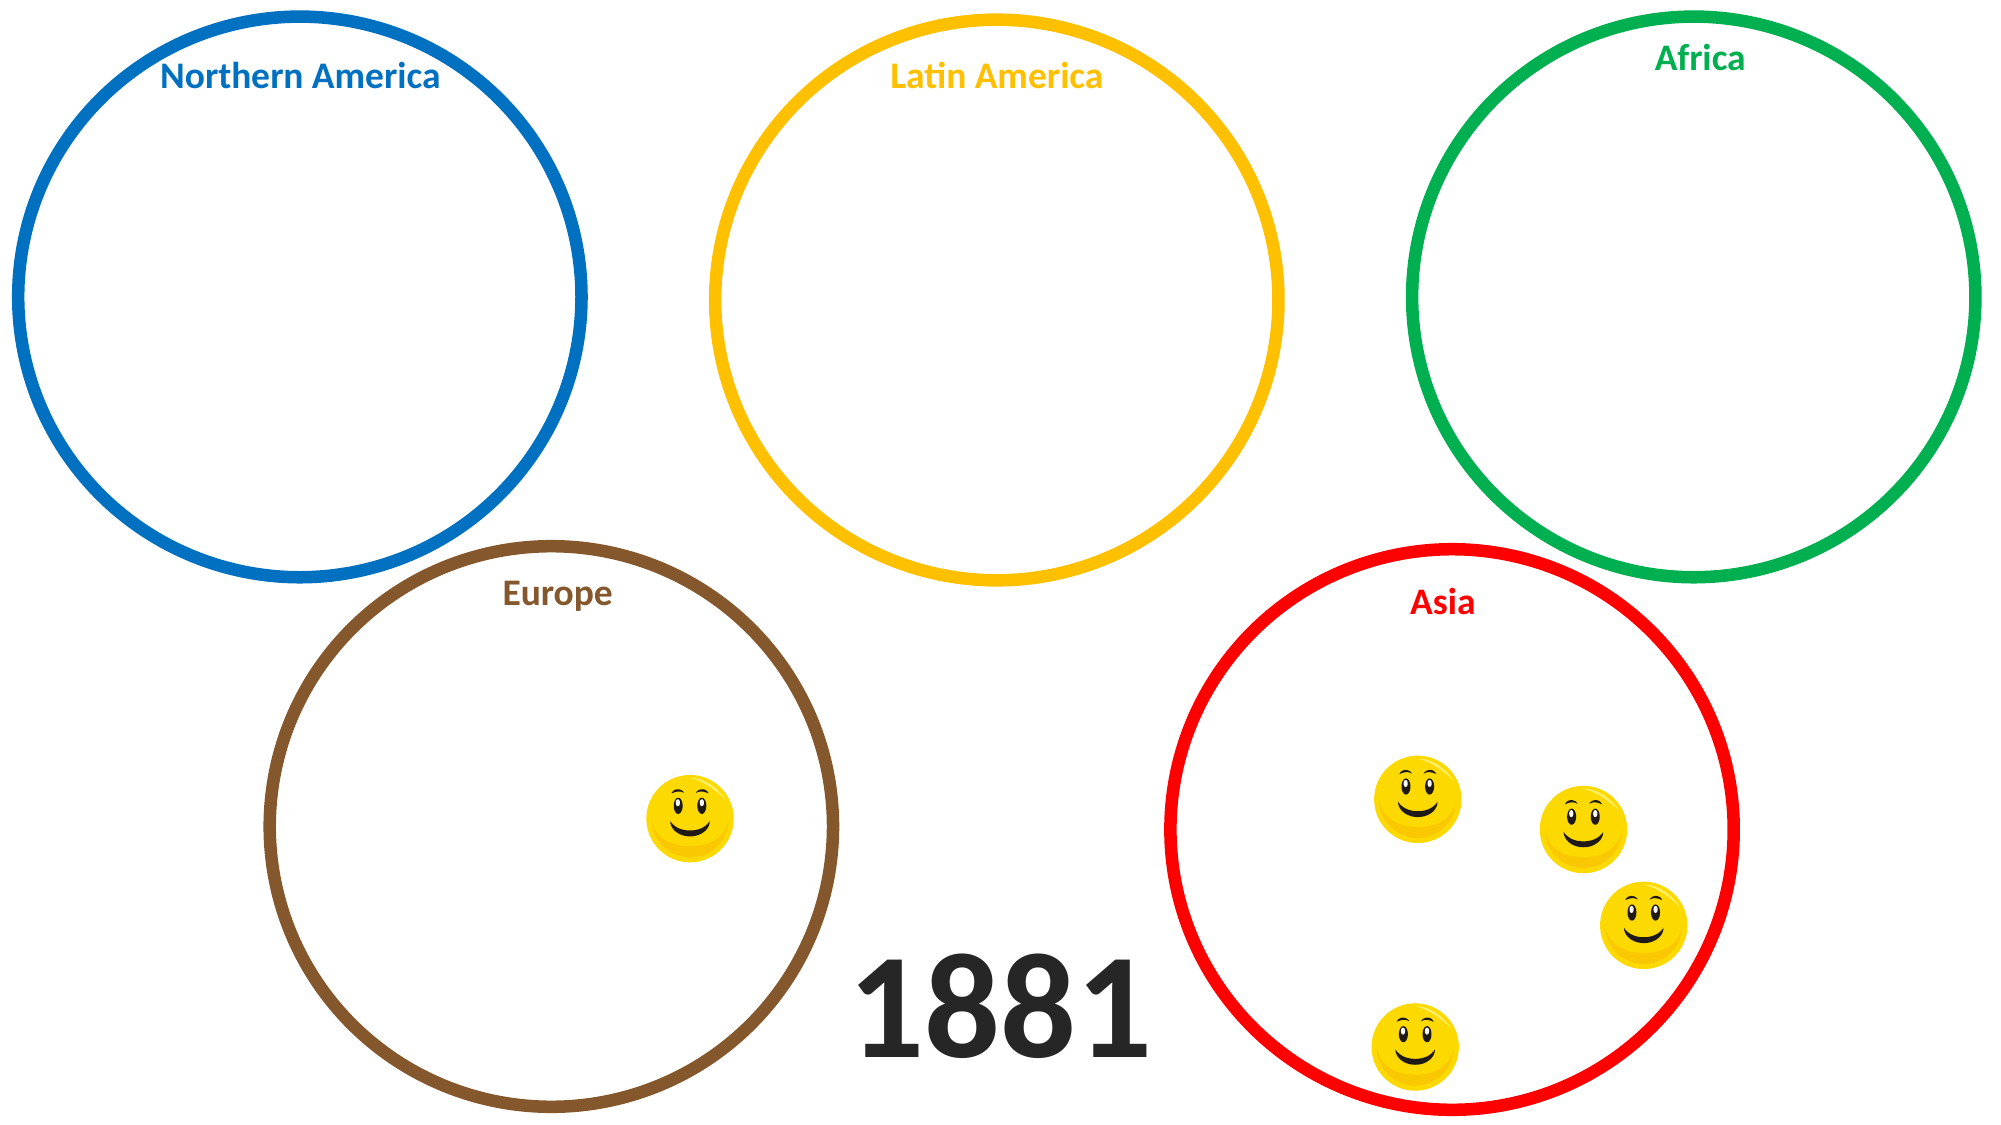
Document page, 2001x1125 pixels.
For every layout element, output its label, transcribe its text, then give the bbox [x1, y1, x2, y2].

text_box [881, 18, 1112, 43]
text_box [1411, 15, 1977, 579]
text_box 1881 [820, 900, 1181, 1095]
text_box Latin America [875, 43, 1122, 104]
text_box [1169, 548, 1735, 1111]
picture [646, 774, 734, 863]
text_box Asia [1395, 569, 1493, 630]
text_box [178, 15, 422, 43]
text_box Africa [1640, 25, 1788, 86]
text_box [714, 46, 1280, 582]
text_box Europe [488, 560, 647, 621]
text_box [268, 545, 835, 1108]
text_box Northern America [145, 43, 497, 104]
picture [1371, 1003, 1459, 1091]
text_box [17, 61, 583, 579]
picture [1600, 881, 1688, 970]
picture [1539, 785, 1628, 874]
picture [1374, 755, 1462, 843]
